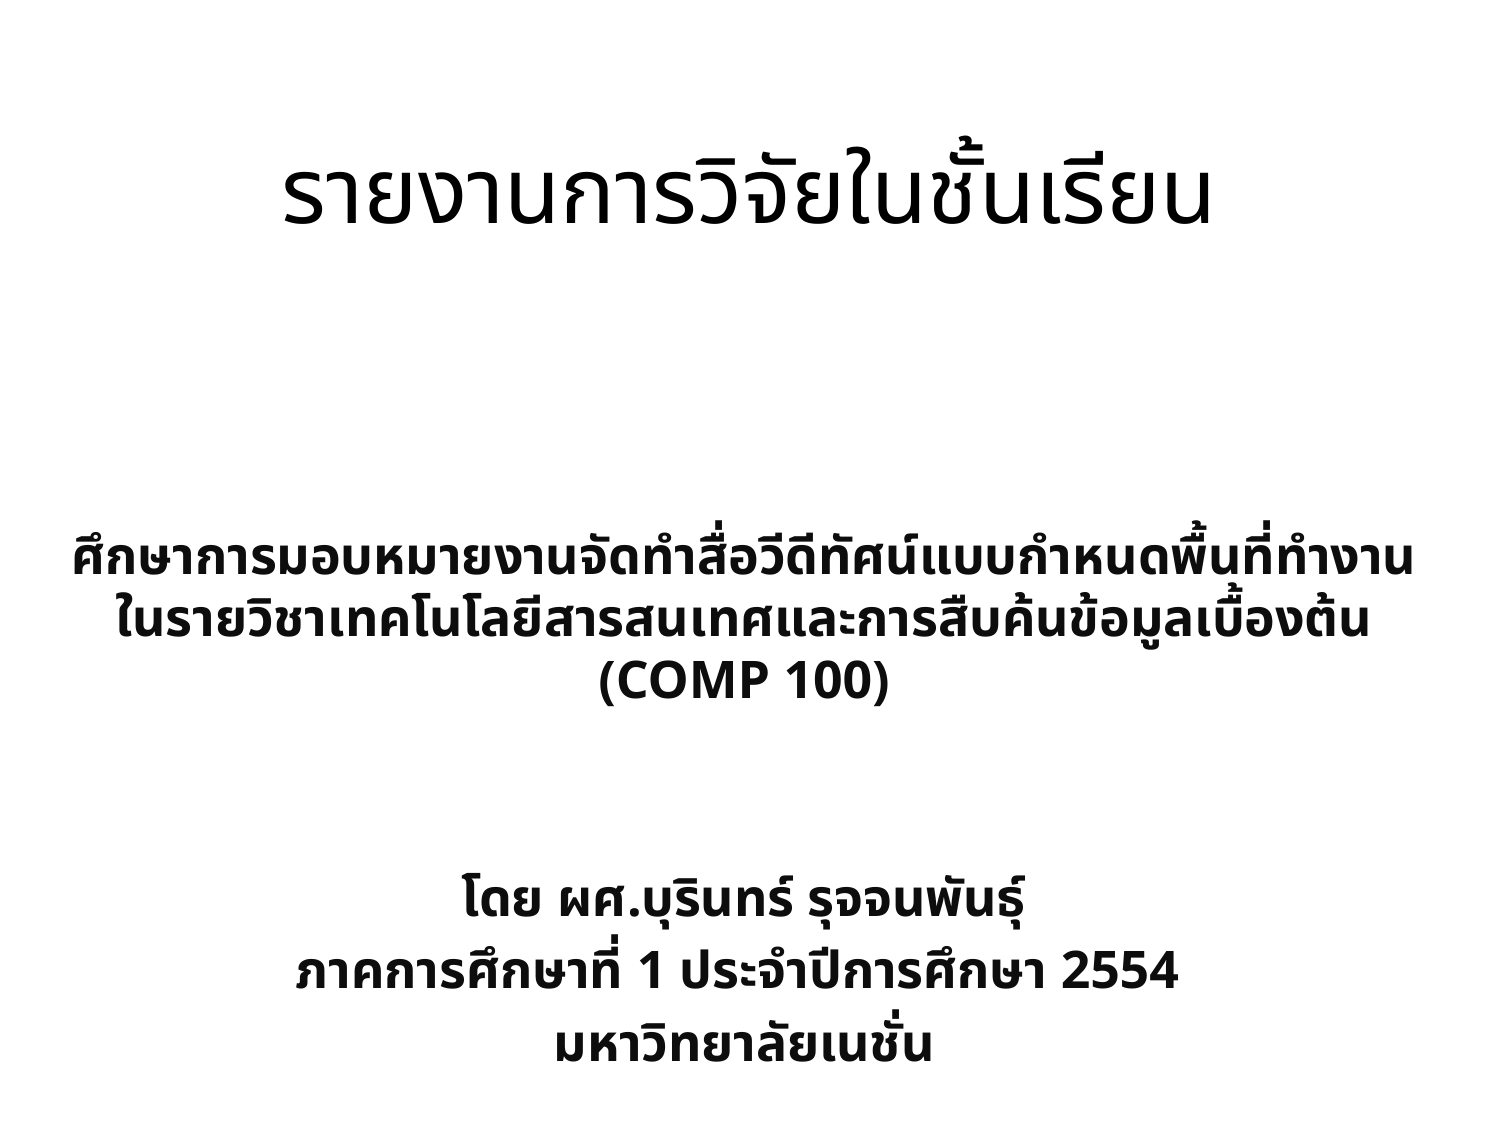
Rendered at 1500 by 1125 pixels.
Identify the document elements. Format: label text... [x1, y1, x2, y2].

subtitle ศึกษาการมอบหมายงานจัดทำสื่อวีดีทัศน์แบบกำหนดพื้นที่ทำงาน ในรายวิชาเทคโนโลยีสารสนเทศและการสืบค้นข้อมูลเบื้องต้น (COMP 100) โดย ผศ.บุรินทร์ รุจจนพันธุ์ ภาคการศึกษาที่ 1 ประจำปีการศึกษา 2554 มหาวิทยาลัยเนชั่น [53, 515, 1436, 1091]
title รายงานการวิจัยในชั้นเรียน [112, 66, 1388, 308]
